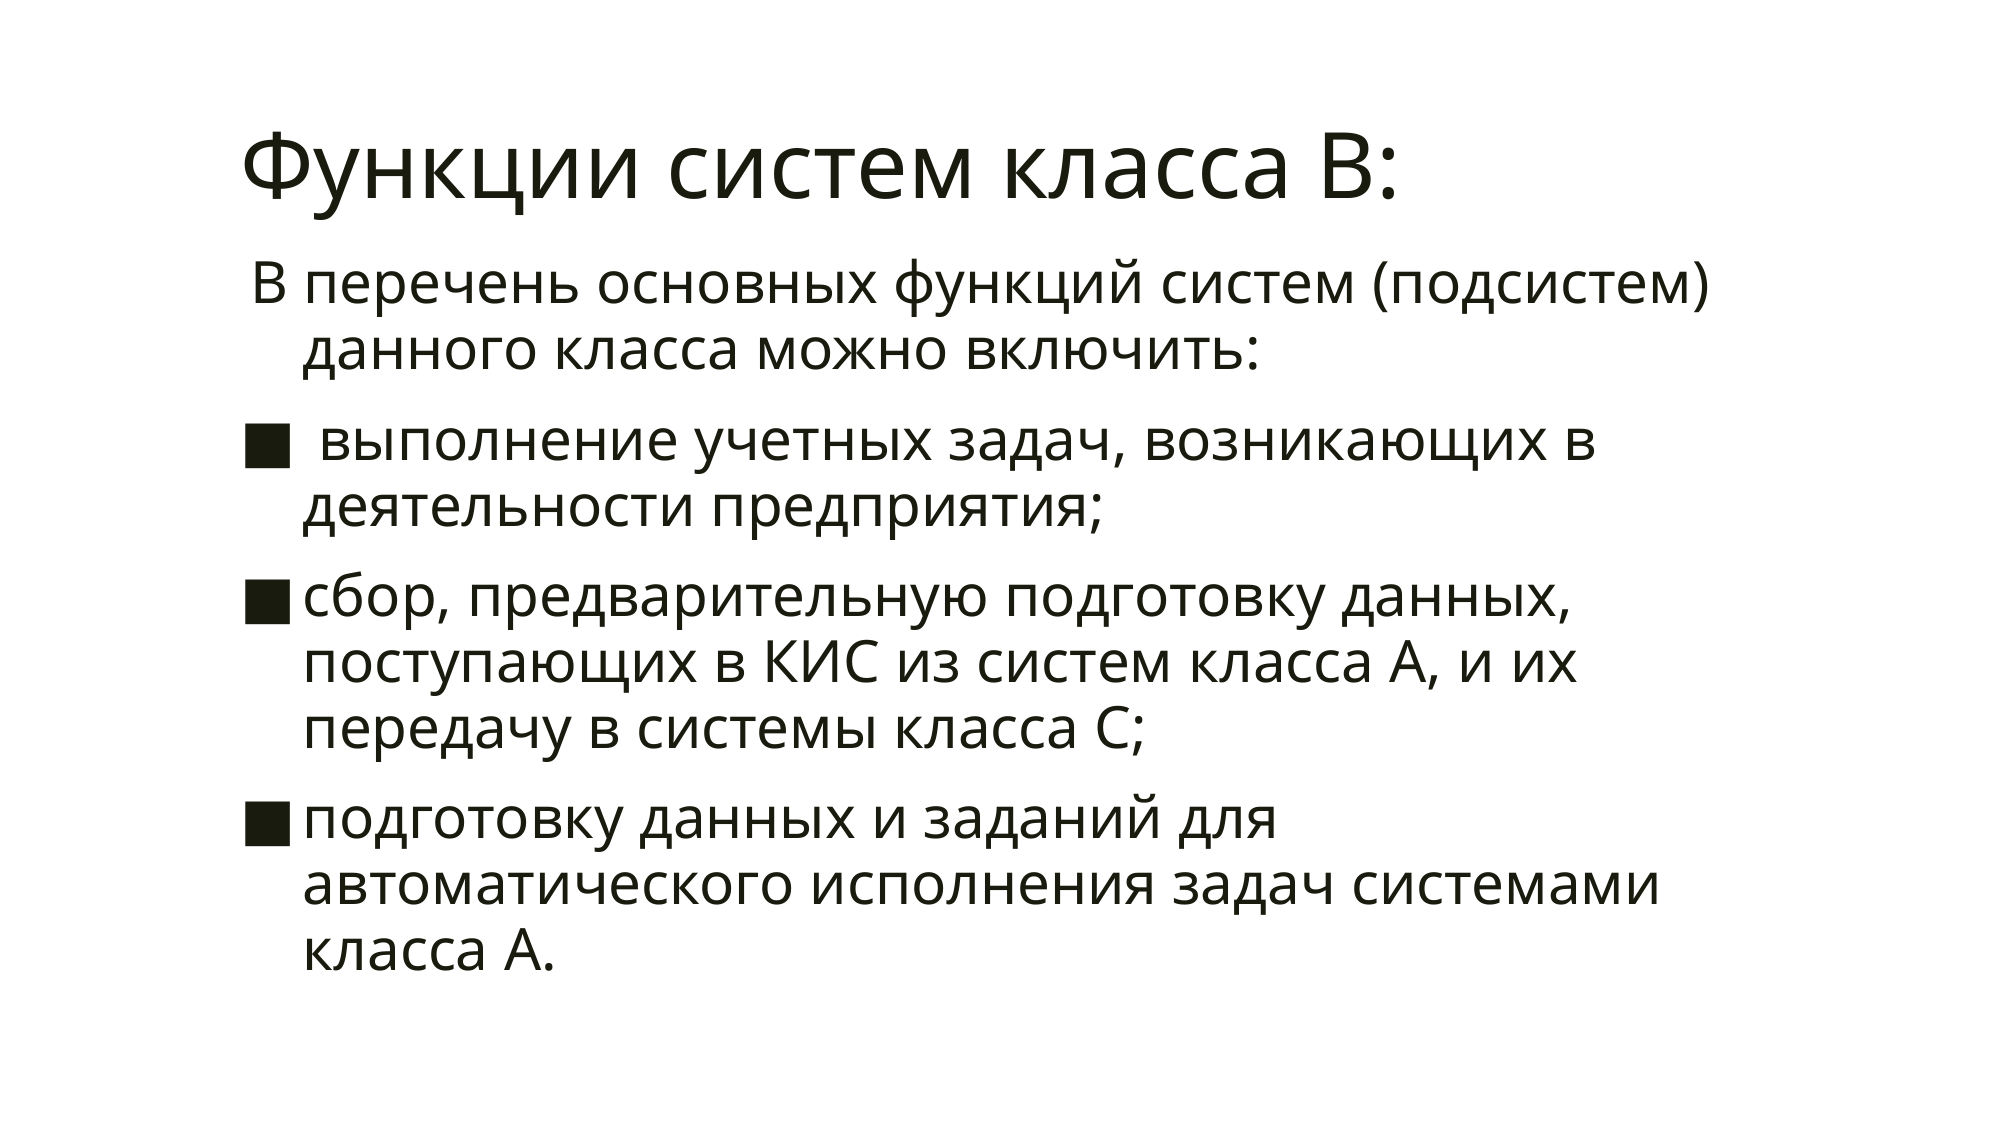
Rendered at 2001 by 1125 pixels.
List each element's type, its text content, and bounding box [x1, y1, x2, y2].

list В перечень основных функций систем (подсистем) данного класса можно включить: выполнение учетных задач, возникающих в деятельности предприятия; сбор, предварительную подготовку данных, поступающих в КИС из систем класса A, и их передачу в системы класса C; подготовку данных и заданий для автоматического исполнения задач системами класса A. [225, 243, 1800, 963]
title Функции систем класса В: [225, 112, 1800, 243]
